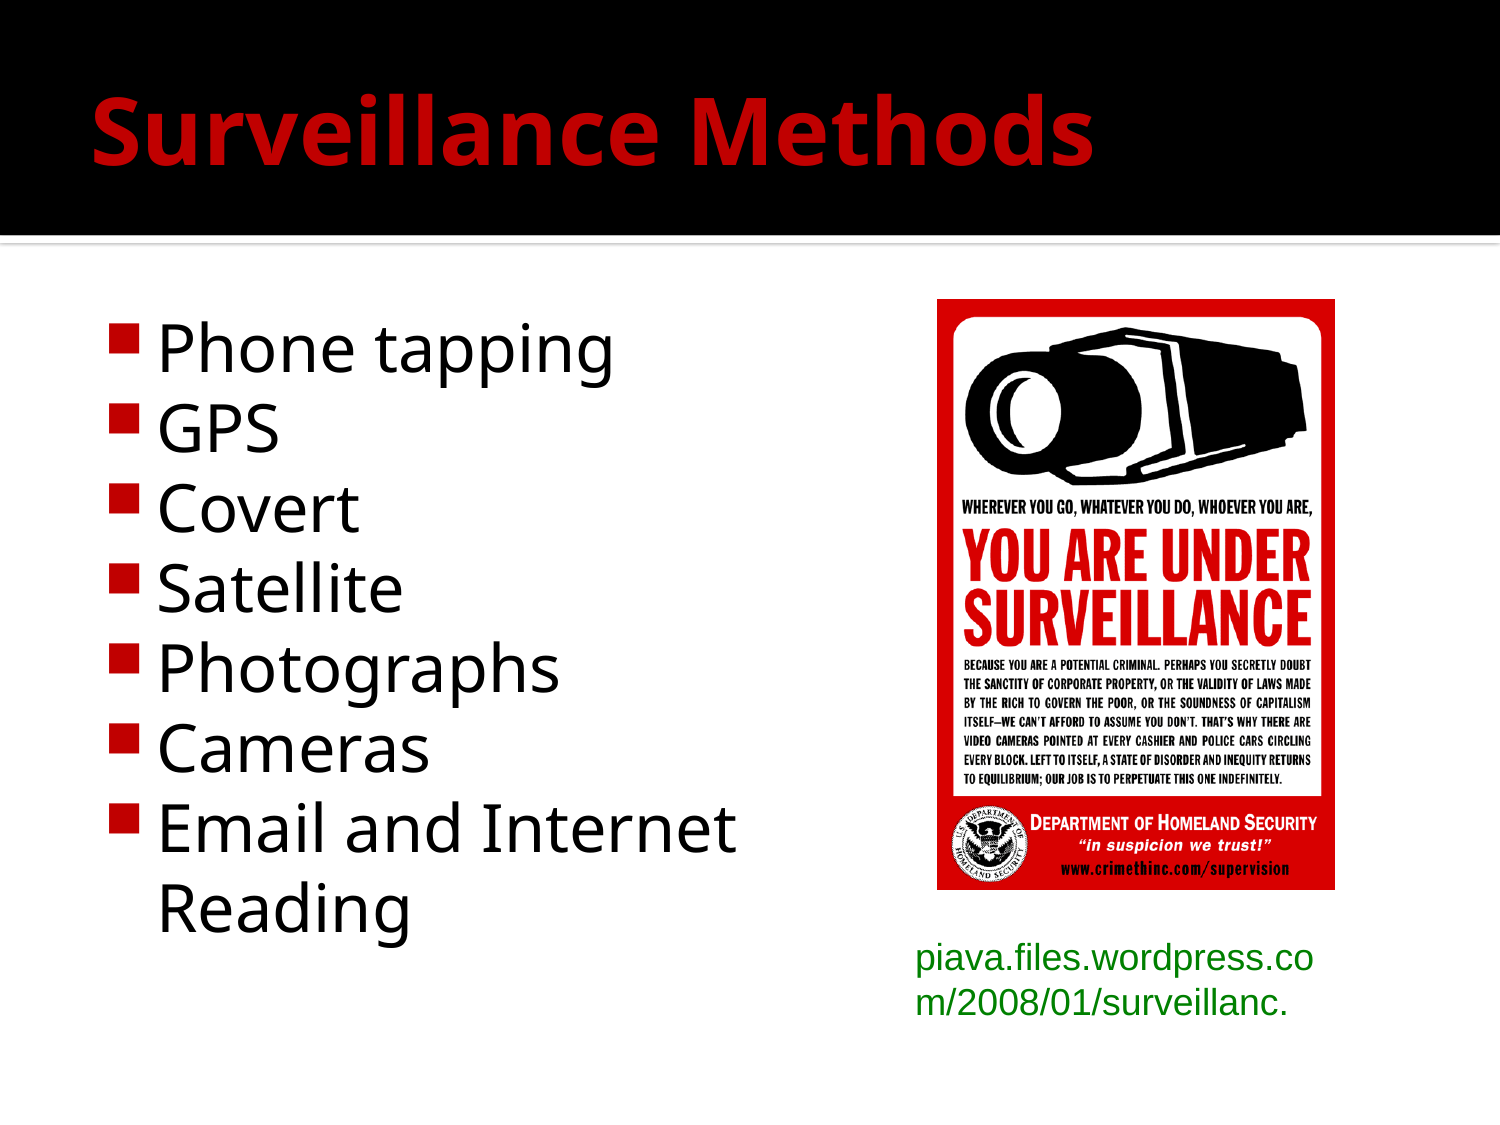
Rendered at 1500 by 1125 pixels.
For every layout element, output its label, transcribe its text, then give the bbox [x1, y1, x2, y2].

list Phone tapping GPS Covert Satellite Photographs Cameras Email and Internet Reading [75, 291, 900, 1050]
text_box piava.files.wordpress.com/2008/01/surveillanc. [899, 925, 1350, 1031]
picture [937, 299, 1335, 890]
title Surveillance Methods [75, 25, 1425, 231]
